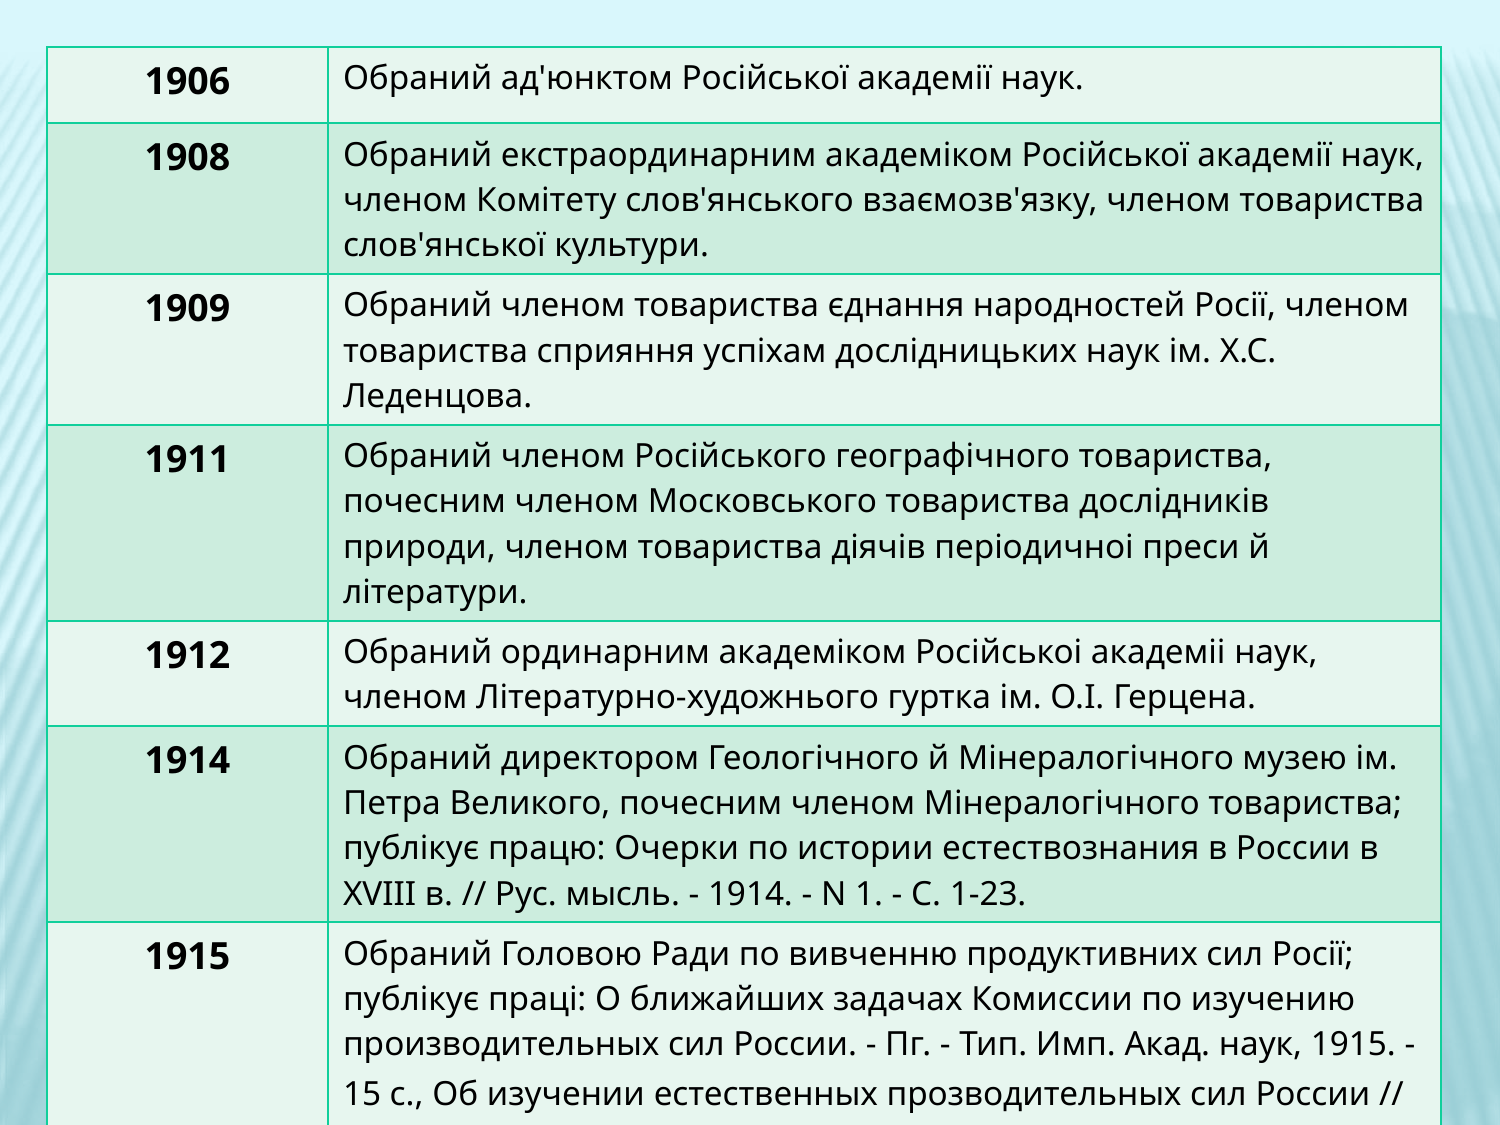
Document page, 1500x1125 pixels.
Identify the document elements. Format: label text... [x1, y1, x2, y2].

table_cell 1915 [48, 923, 327, 1125]
table_header 1906 [48, 48, 327, 122]
table_cell Обраний членом Росiйського географiчного товариства, почесним членом Московського товариства дослiдникiв природи, членом товариства дiячiв перiодичноi преси й лiтератури. [329, 426, 1440, 620]
table_cell Обраний ординарним академiком Росiйськоi академii наук, членом Лiтературно-художнього гуртка iм. О.I. Герцена. [329, 622, 1440, 725]
table_header Обраний ад'юнктом Росiйської академiї наук. [329, 48, 1440, 122]
table_cell 1908 [48, 124, 327, 273]
table_cell 1909 [48, 275, 327, 424]
table_cell 1911 [48, 426, 327, 620]
table_cell Обраний директором Геологiчного й Мiнералогiчного музею iм. Петра Великого, почесним членом Мiнералогiчного товариства; публiкує працю: Очерки по истории естествознания в России в XVIII в. // Рус. мысль. - 1914. - N 1. - С. 1-23. [329, 727, 1440, 921]
table_cell 1912 [48, 622, 327, 725]
table_cell Обраний членом товариства єднання народностей Росiї, членом товариства сприяння успiхам дослiдницьких наук iм. Х.С. Леденцова. [329, 275, 1440, 424]
table_cell Обраний Головою Ради по вивченню продуктивних сил Росiї; публiкує працi: О ближайших задачах Комиссии по изучению производительных сил России. - Пг. - Тип. Имп. Акад. наук, 1915. - 15 с., Об изучении естественных прозводительных сил России // Изв. Имп. Акад. наук. Сер. 6. - 915. - 15 с. [329, 923, 1440, 1125]
table_cell Обраний екстраординарним академiком Росiйської академiї наук, членом Комiтету слов'янського взаємозв'язку, членом товариства слов'янської культури. [329, 124, 1440, 273]
table_cell 1914 [48, 727, 327, 921]
